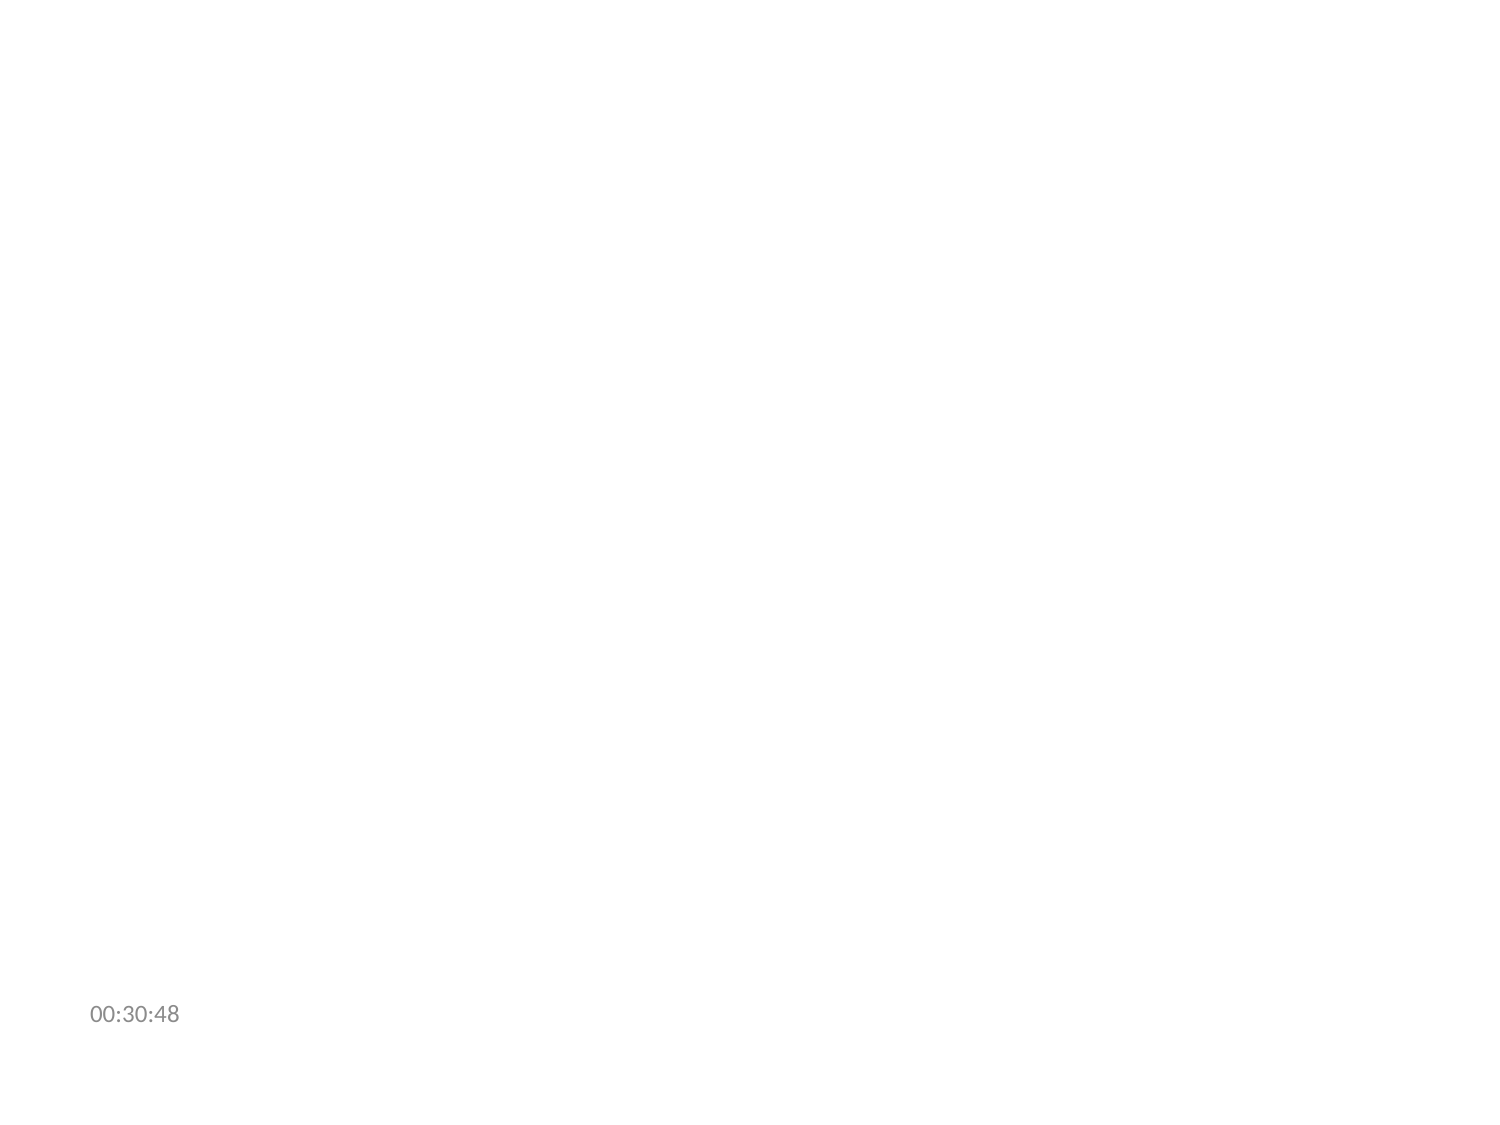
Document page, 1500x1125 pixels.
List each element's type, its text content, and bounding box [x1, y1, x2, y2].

text_box 15:35:09 [75, 982, 425, 1043]
